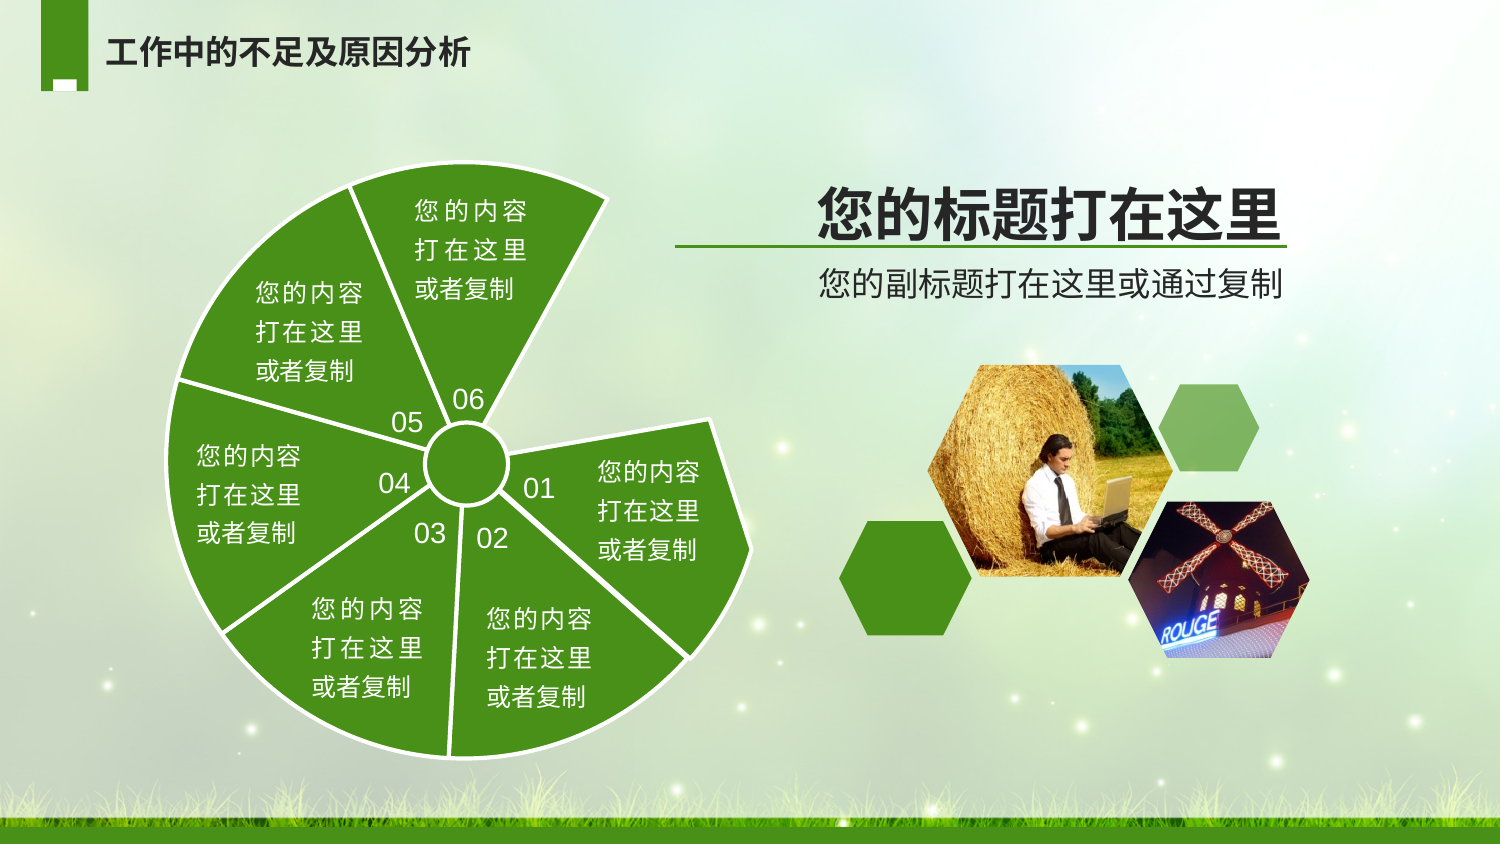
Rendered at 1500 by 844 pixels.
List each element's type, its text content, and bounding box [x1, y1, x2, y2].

text_box 您的内容打在这里或者复制 [400, 179, 543, 311]
text_box [299, 510, 459, 759]
text_box [488, 491, 506, 501]
text_box 02 [459, 501, 526, 562]
text_box [177, 263, 373, 435]
text_box 您的内容打在这里或者复制 [582, 440, 716, 572]
text_box [441, 423, 449, 430]
text_box [925, 362, 1175, 579]
text_box 您的内容打在这里或者复制 [240, 261, 379, 394]
text_box [524, 441, 582, 563]
text_box 工作中的不足及原因分析 [94, 23, 487, 79]
text_box 您的内容打在这里或者复制 [296, 577, 439, 709]
text_box [349, 162, 608, 392]
text_box [242, 185, 432, 385]
text_box [428, 486, 438, 496]
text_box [40, 0, 89, 92]
text_box [428, 423, 506, 501]
text_box [221, 582, 296, 707]
text_box [500, 480, 506, 496]
text_box [1126, 499, 1312, 661]
text_box 您的副标题打在这里或通过复制 [803, 243, 1341, 310]
text_box [837, 519, 974, 638]
text_box 03 [397, 496, 464, 557]
picture [0, 0, 1500, 827]
text_box [449, 515, 688, 759]
text_box 您的内容打在这里或者复制 [472, 587, 608, 719]
text_box 您的内容打在这里或者复制 [181, 423, 317, 556]
text_box 04 [361, 446, 428, 507]
text_box 05 [373, 385, 441, 446]
text_box 01 [506, 451, 573, 512]
text_box [1156, 382, 1262, 474]
text_box 您的标题打在这里 [725, 150, 1298, 245]
text_box [166, 379, 397, 634]
text_box [588, 418, 752, 659]
text_box 06 [435, 362, 502, 423]
